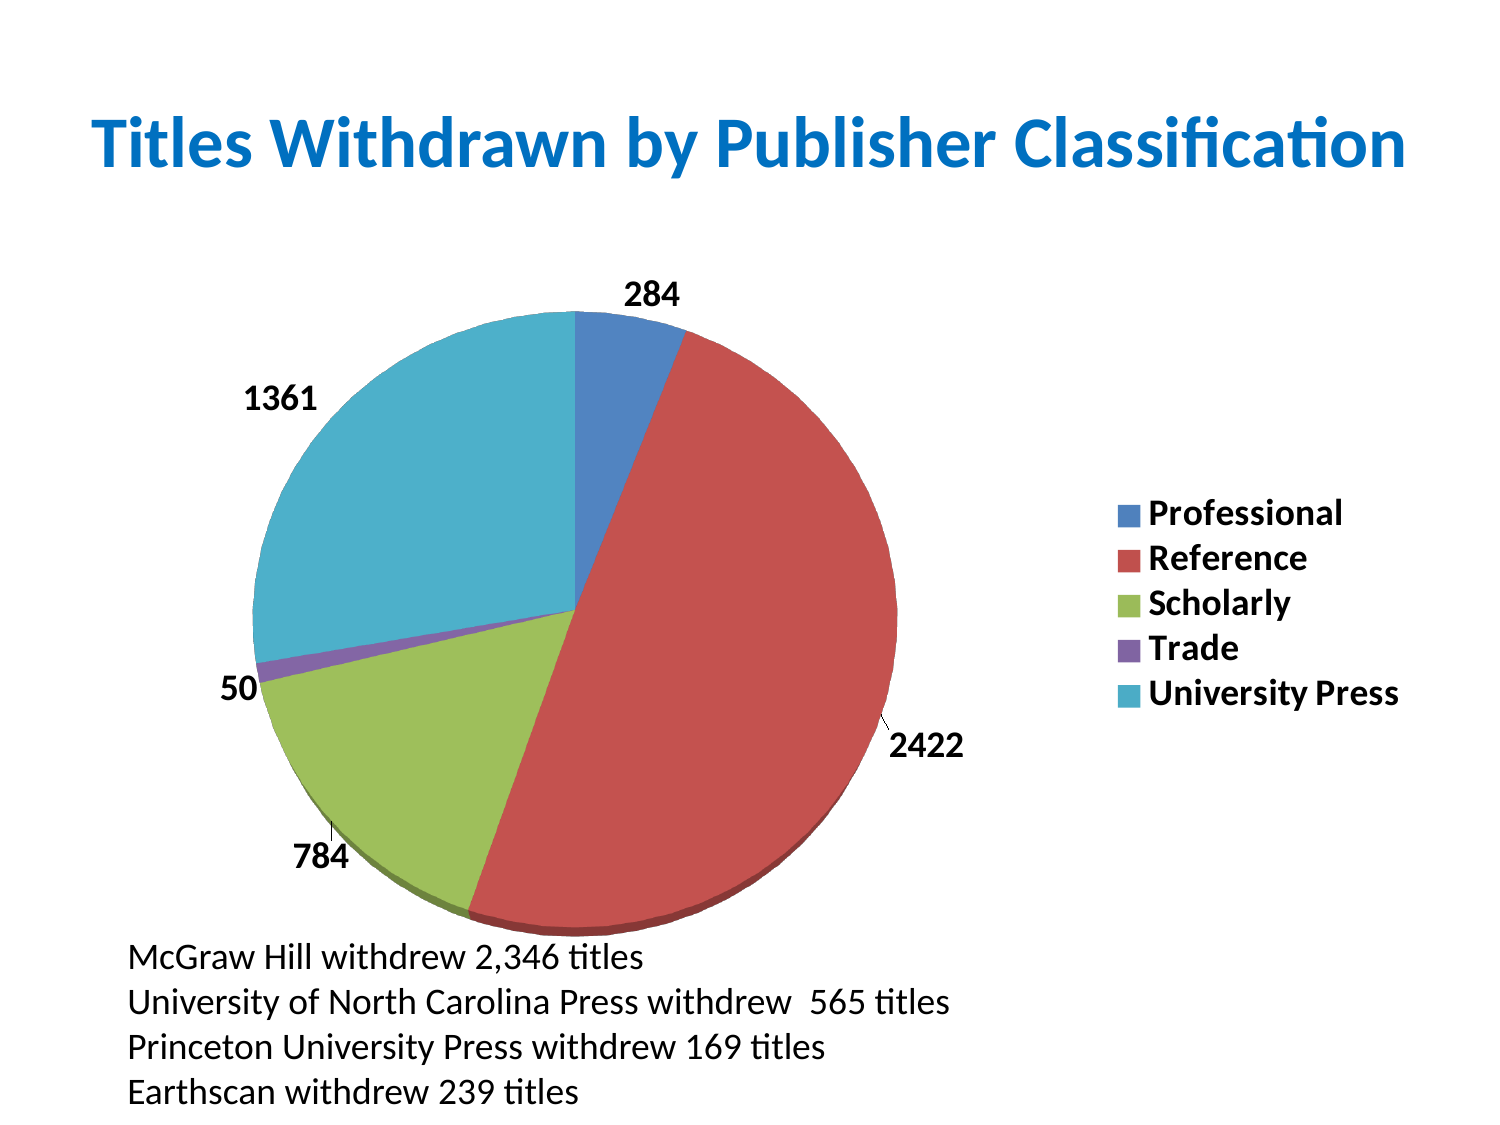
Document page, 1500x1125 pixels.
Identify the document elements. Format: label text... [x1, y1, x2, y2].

title Titles Withdrawn by Publisher Classification [75, 45, 1425, 233]
chart [74, 262, 1426, 951]
text_box McGraw Hill withdrew 2,346 titles University of North Carolina Press withdrew 565 titles Princeton University Press withdrew 169 titles Earthscan withdrew 239 titles [112, 960, 1400, 1120]
